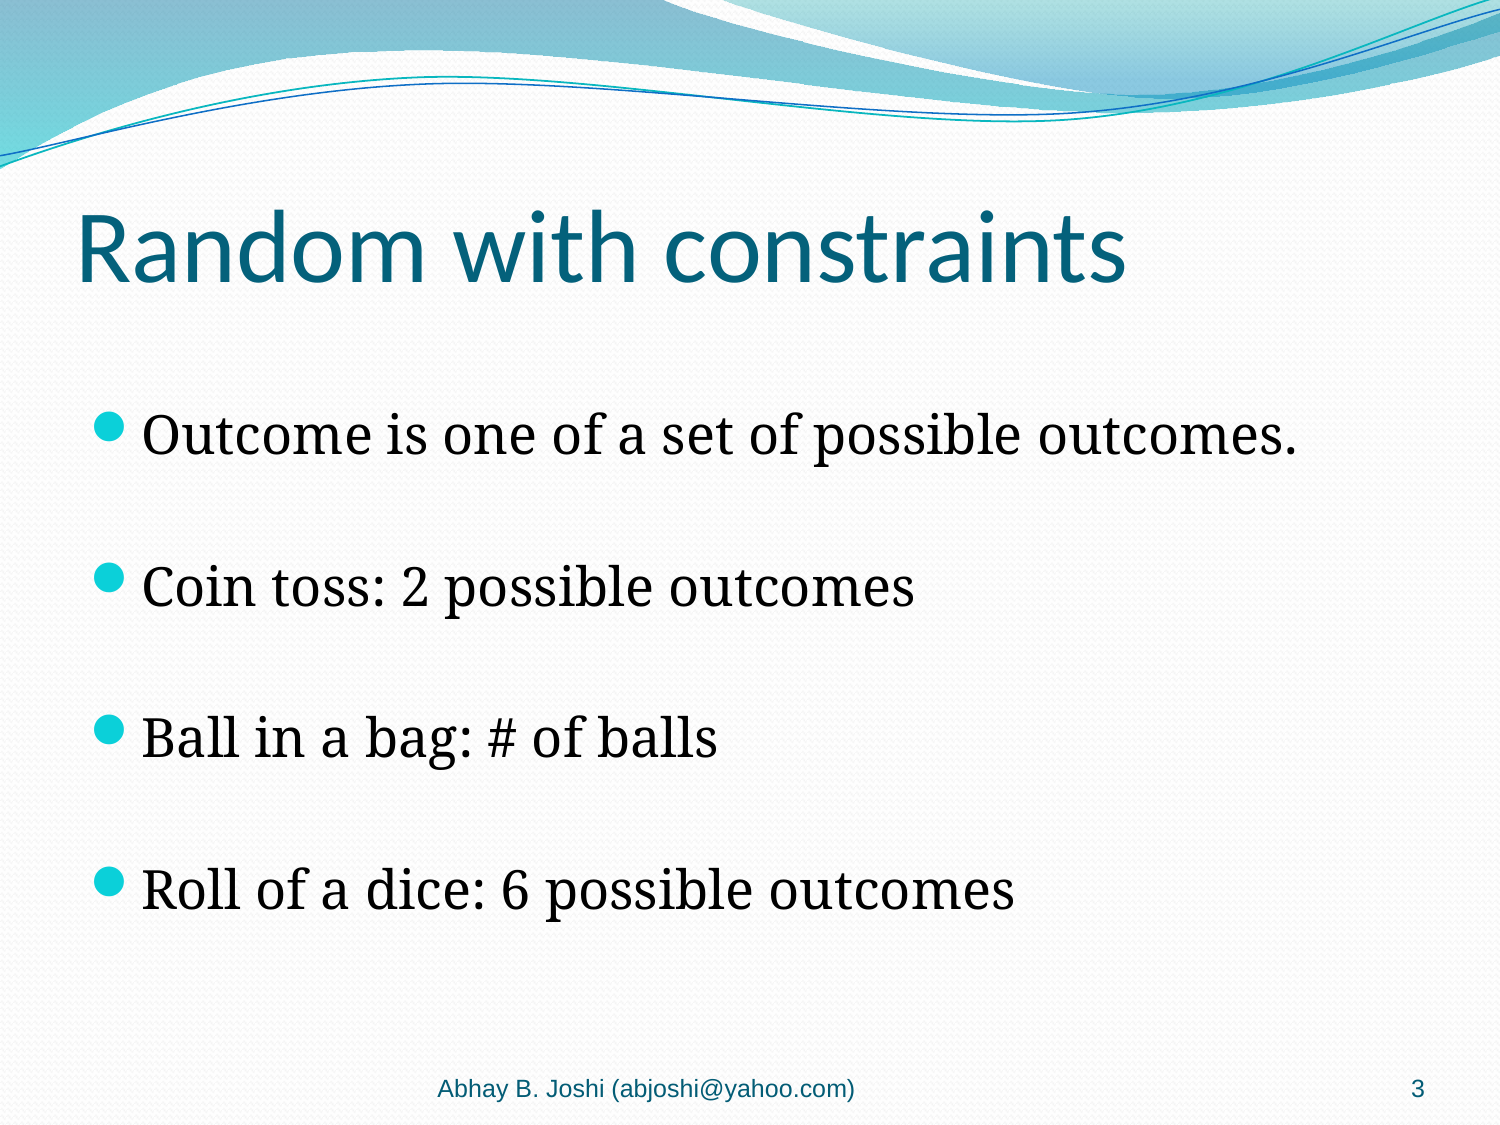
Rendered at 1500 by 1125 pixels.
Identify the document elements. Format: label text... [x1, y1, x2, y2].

footer Abhay B. Joshi (abjoshi@yahoo.com) [437, 1042, 988, 1103]
list Outcome is one of a set of possible outcomes. Coin toss: 2 possible outcomes Ball in a bag: # of balls Roll of a dice: 6 possible outcomes [75, 317, 1425, 1038]
title Random with constraints [75, 115, 1425, 303]
slide_number 3 [1299, 1042, 1425, 1103]
